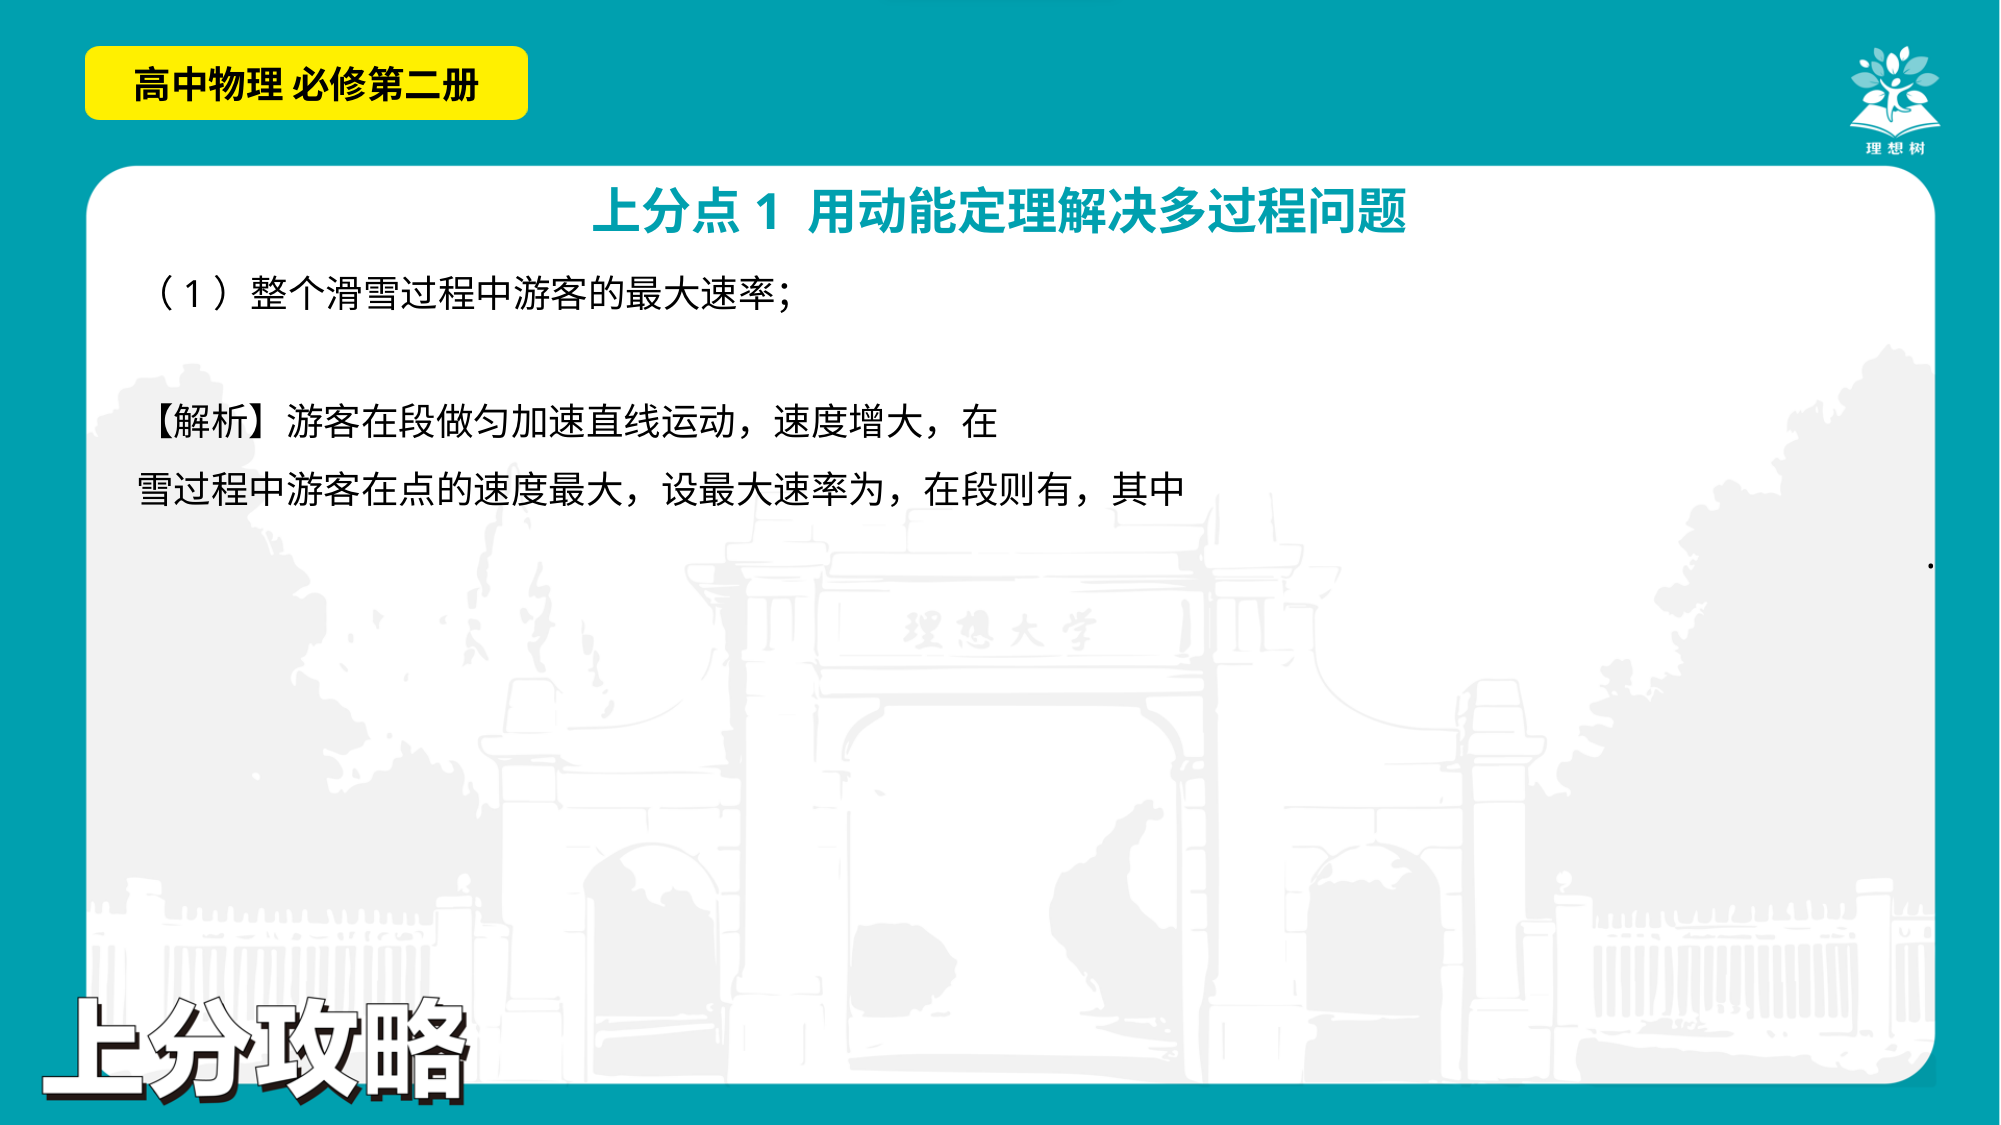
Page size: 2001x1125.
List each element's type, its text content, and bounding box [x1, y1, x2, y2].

text_box （1）整个滑雪过程中游客的最大速率； [136, 248, 1865, 308]
picture [0, 0, 2000, 1125]
